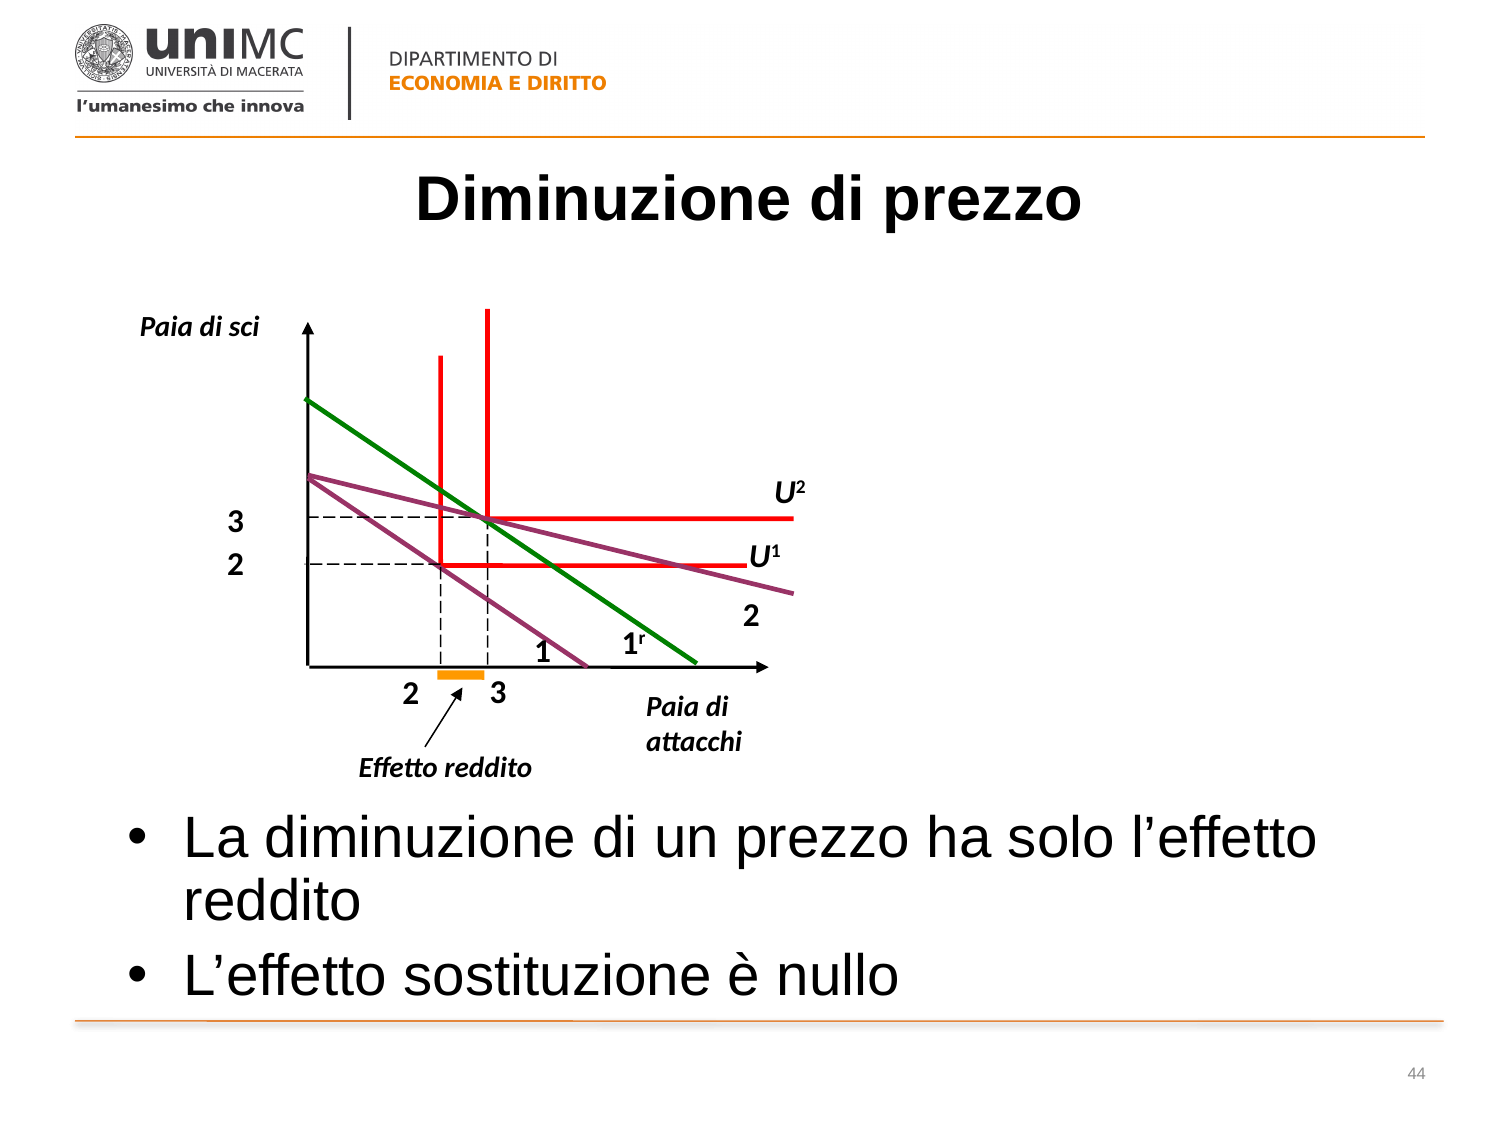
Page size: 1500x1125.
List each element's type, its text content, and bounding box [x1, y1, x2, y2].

slide_number 44 [1091, 1042, 1442, 1103]
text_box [124, 299, 873, 774]
title Diminuzione di prezzo [75, 149, 1425, 241]
list La diminuzione di un prezzo ha solo l’effetto reddito L’effetto sostituzione è nullo [112, 800, 1388, 1038]
picture [75, 24, 1425, 138]
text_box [212, 308, 898, 752]
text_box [307, 474, 866, 829]
